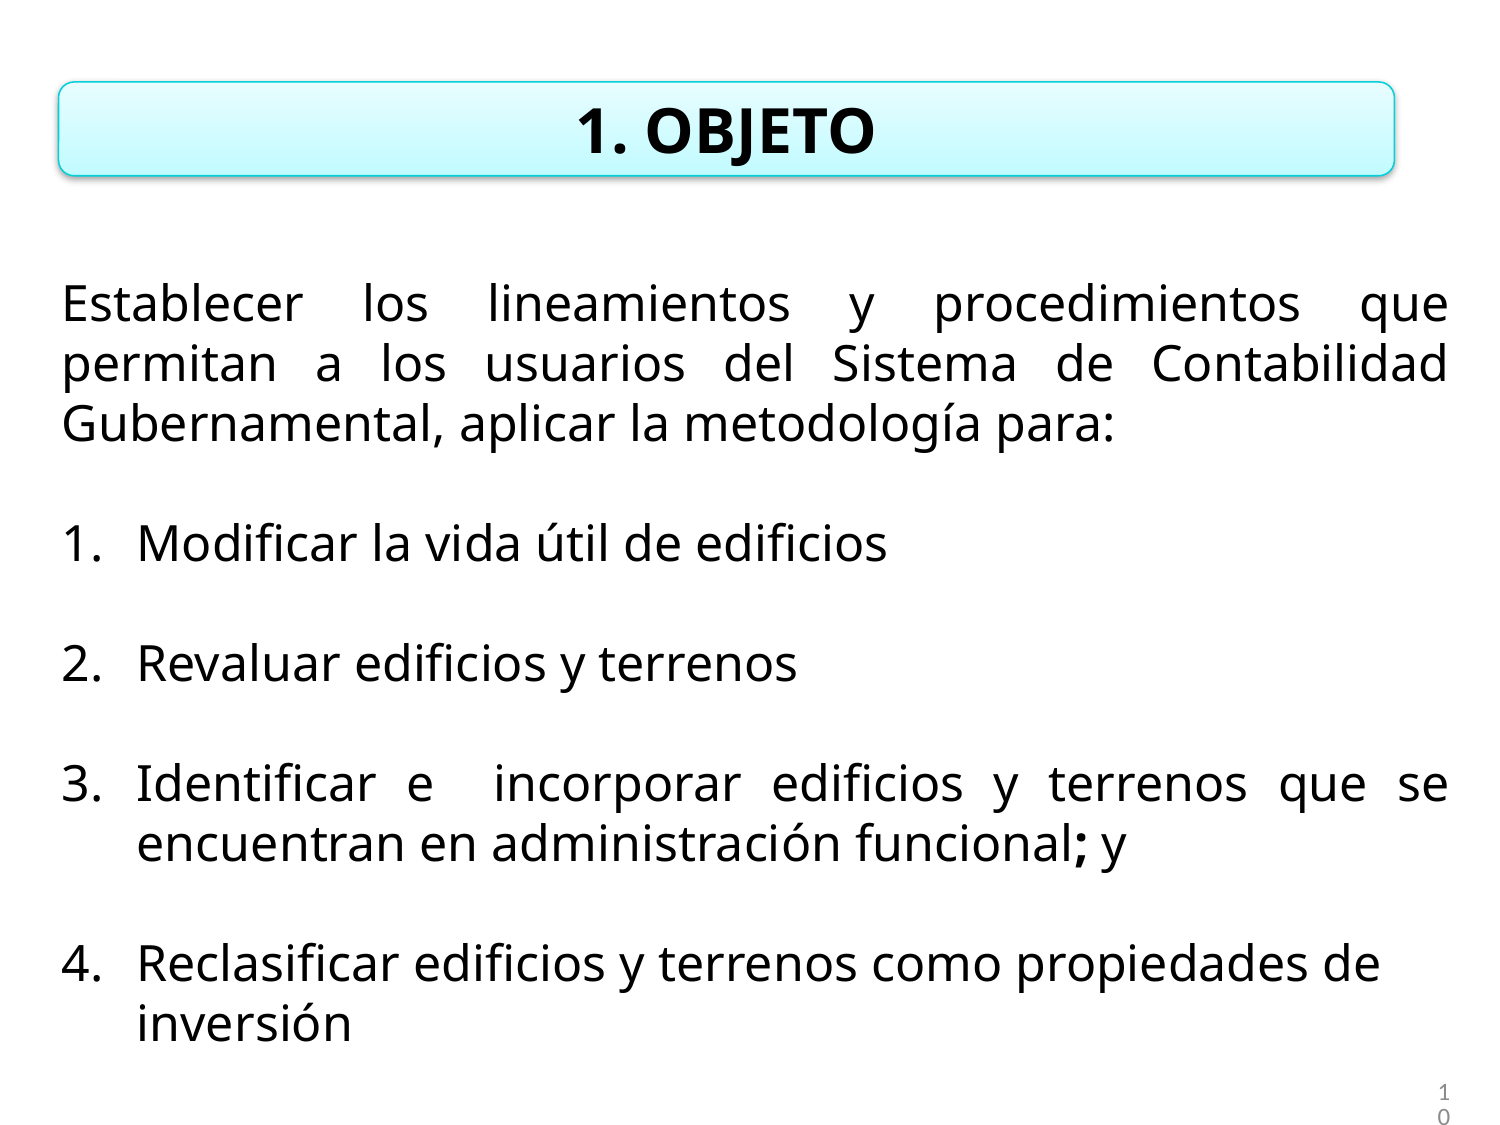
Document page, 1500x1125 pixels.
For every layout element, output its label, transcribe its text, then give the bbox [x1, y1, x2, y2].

text_box Establecer los lineamientos y procedimientos que permitan a los usuarios del Sistema de Contabilidad Gubernamental, aplicar la metodología para: Modificar la vida útil de edificios Revaluar edificios y terrenos 3. Identificar e incorporar edificios y terrenos que se encuentran en administración funcional; y 4. Reclasificar edificios y terrenos como propiedades de inversión [46, 263, 1465, 1059]
text_box 1. OBJETO [57, 81, 1396, 177]
slide_number 10 [1422, 1066, 1477, 1115]
